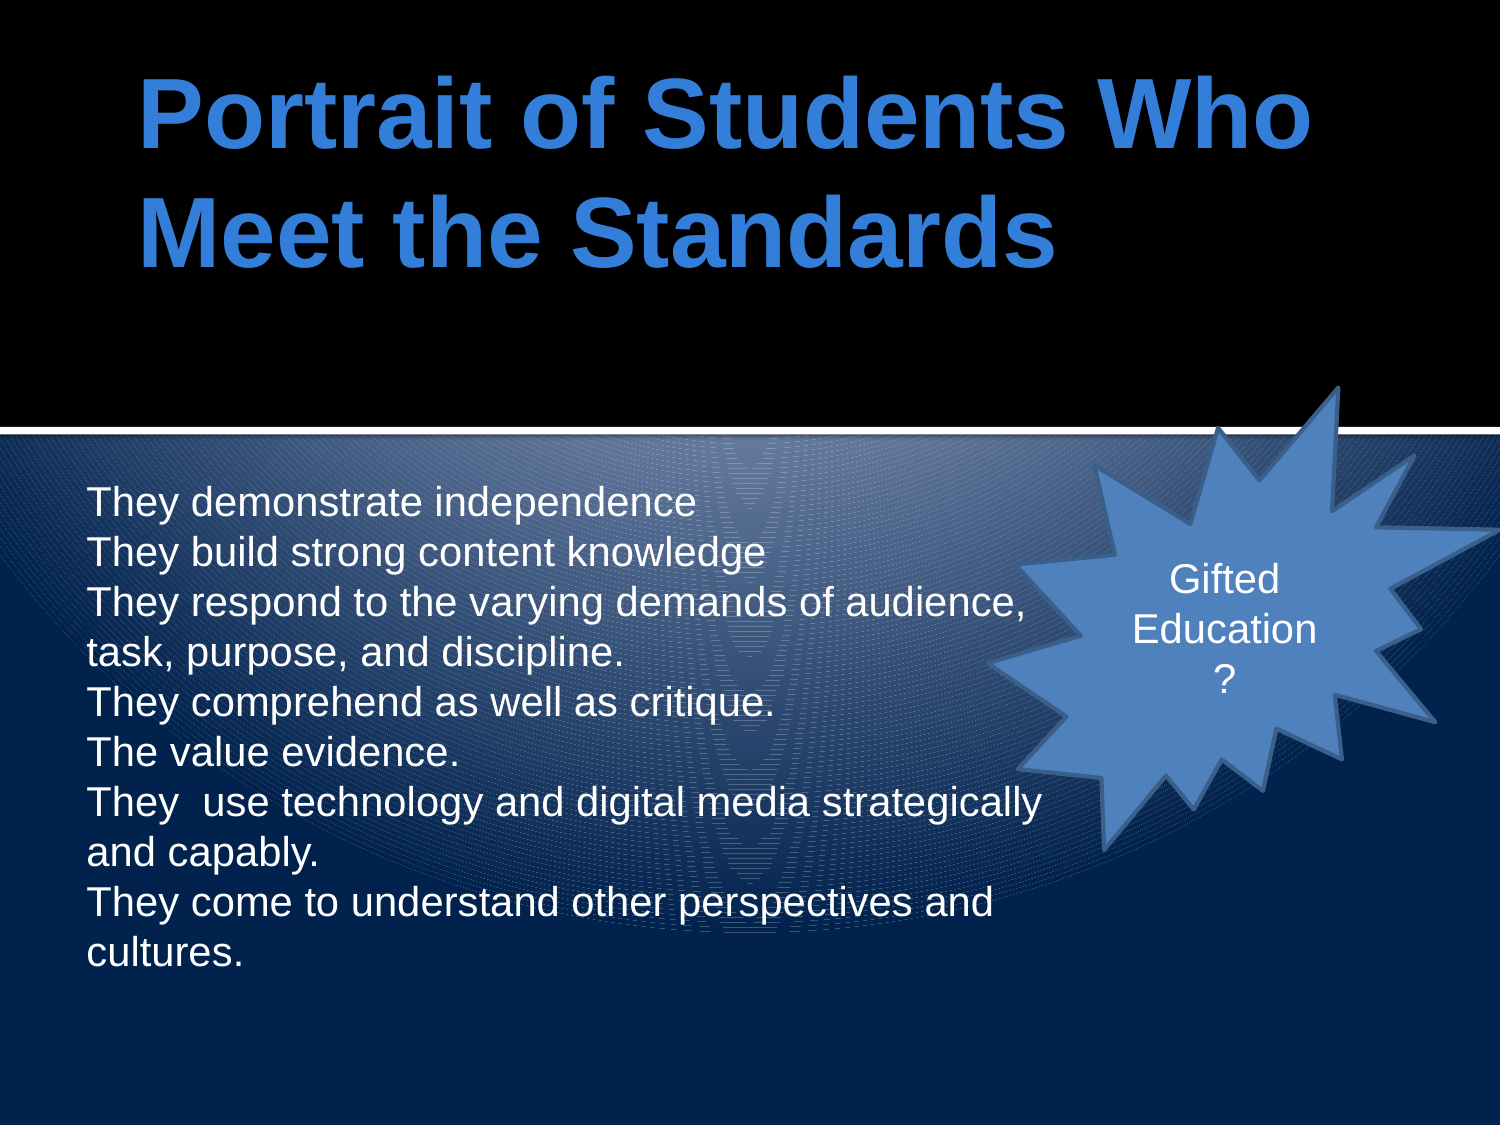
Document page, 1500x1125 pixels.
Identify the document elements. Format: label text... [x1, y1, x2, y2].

list They demonstrate independence They build strong content knowledge They respond to the varying demands of audience, task, purpose, and discipline. They comprehend as well as critique. The value evidence. They use technology and digital media strategically and capably. They come to understand other perspectives and cultures. [62, 474, 1075, 1025]
title Portrait of Students Who Meet the Standards [123, 19, 1438, 288]
text_box Gifted Education? [985, 385, 1500, 852]
